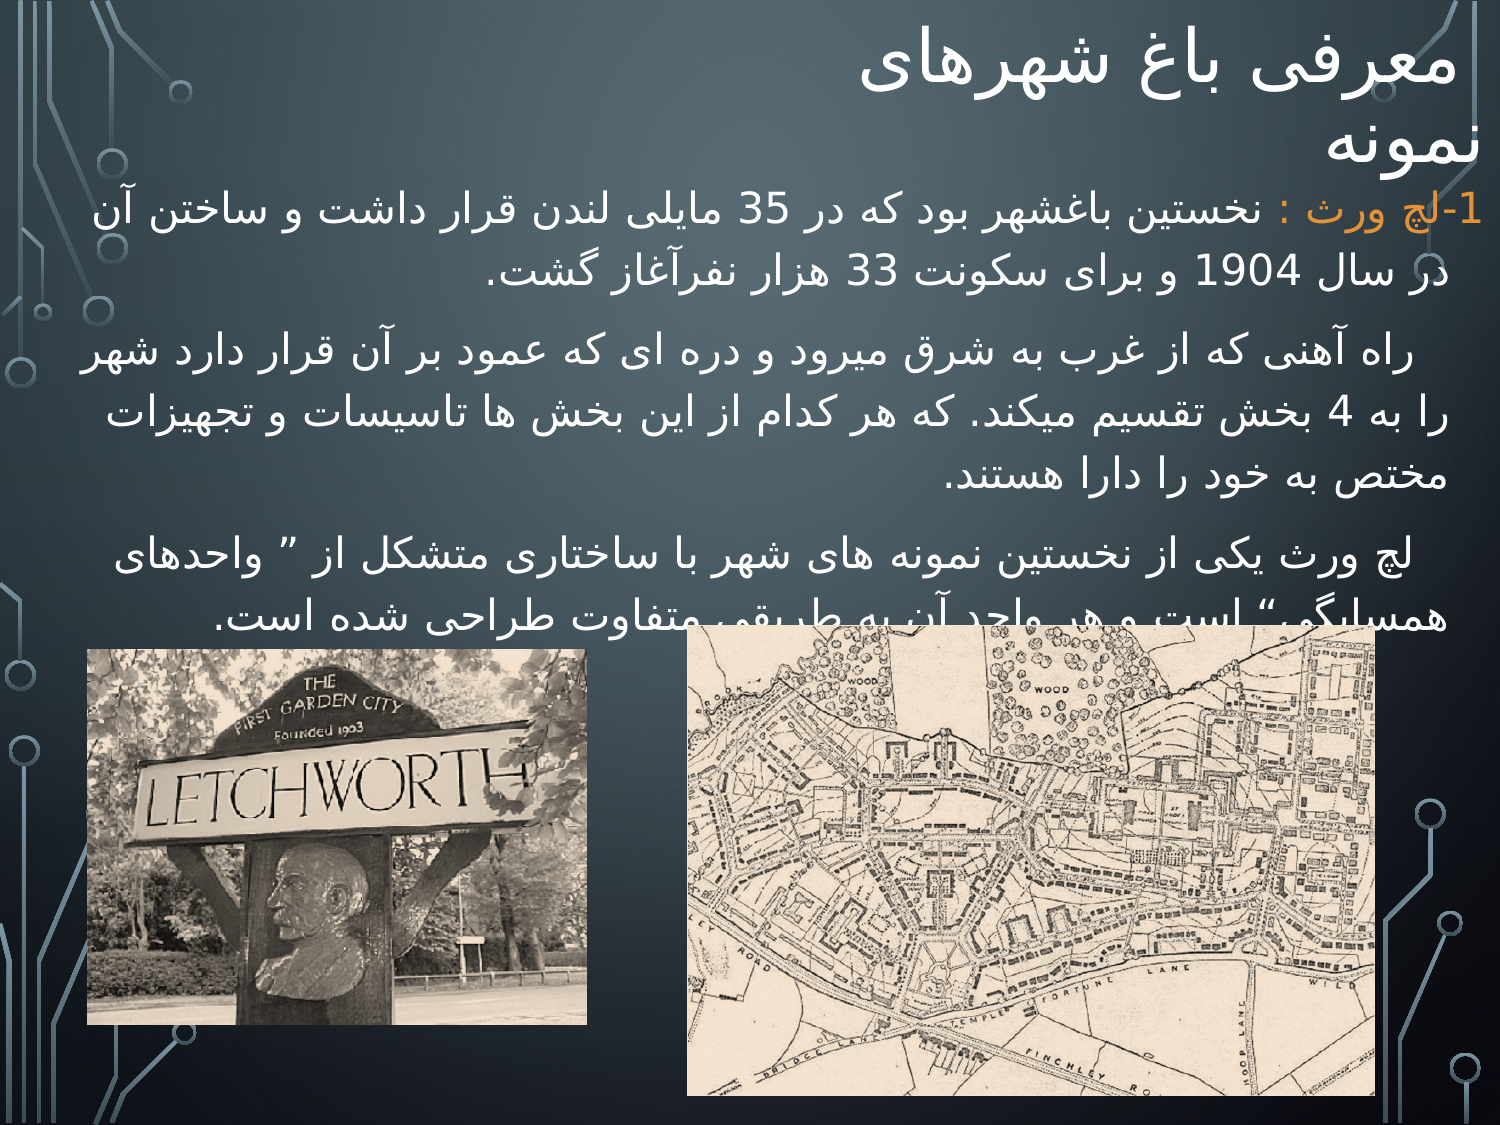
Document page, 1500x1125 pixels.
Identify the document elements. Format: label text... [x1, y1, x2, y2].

list 1-لچ ورث : نخستین باغشهر بود که در 35 مایلی لندن قرار داشت و ساختن آن در سال 1904 و برای سکونت 33 هزار نفرآغاز گشت. راه آهنی که از غرب به شرق میرود و دره ای که عمود بر آن قرار دارد شهر را به 4 بخش تقسیم میکند. که هر کدام از این بخش ها تاسیسات و تجهیزات مختص به خود را دارا هستند. لچ ورث یکی از نخستین نمونه های شهر با ساختاری متشکل از ” واحدهای همسایگی“ است و هر واحد آن به طریقی متفاوت طراحی شده است. [50, 162, 1500, 650]
picture [687, 625, 1376, 1096]
title معرفی باغ شهرهای نمونه [712, 11, 1500, 162]
picture [87, 649, 587, 1026]
